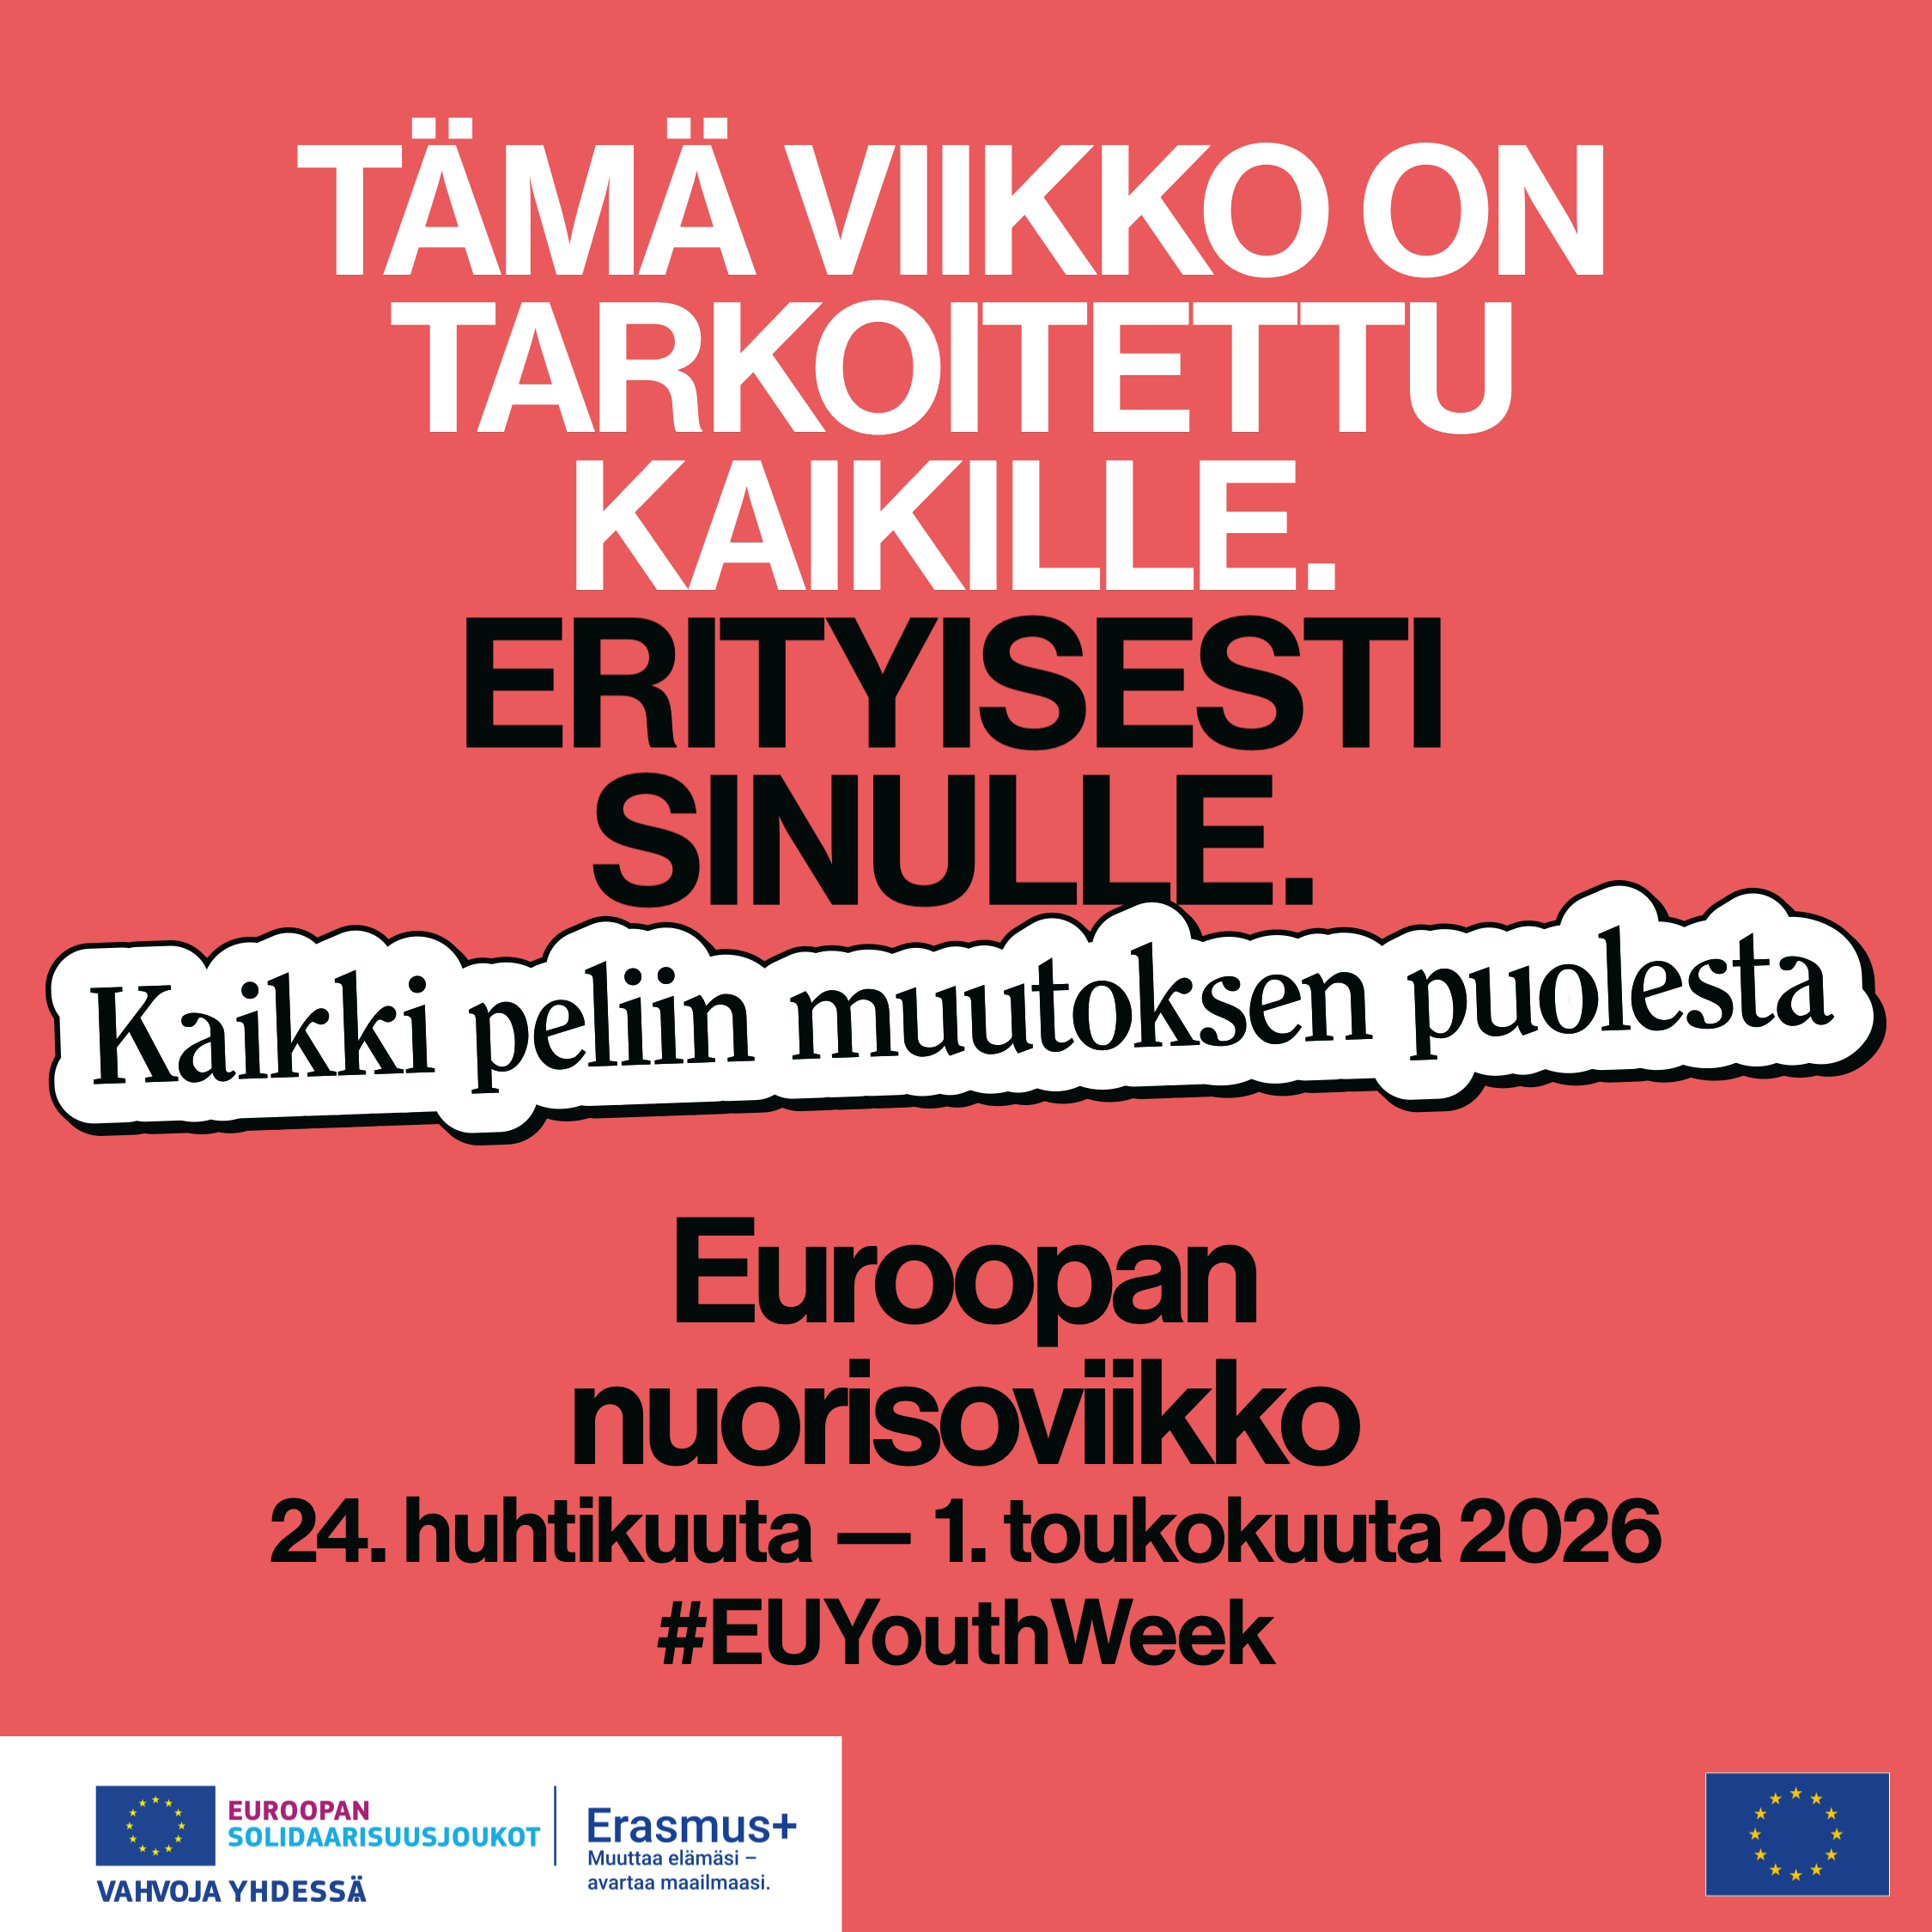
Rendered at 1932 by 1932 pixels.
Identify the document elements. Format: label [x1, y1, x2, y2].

picture [0, 1736, 1891, 1932]
picture [45, 118, 1887, 1688]
